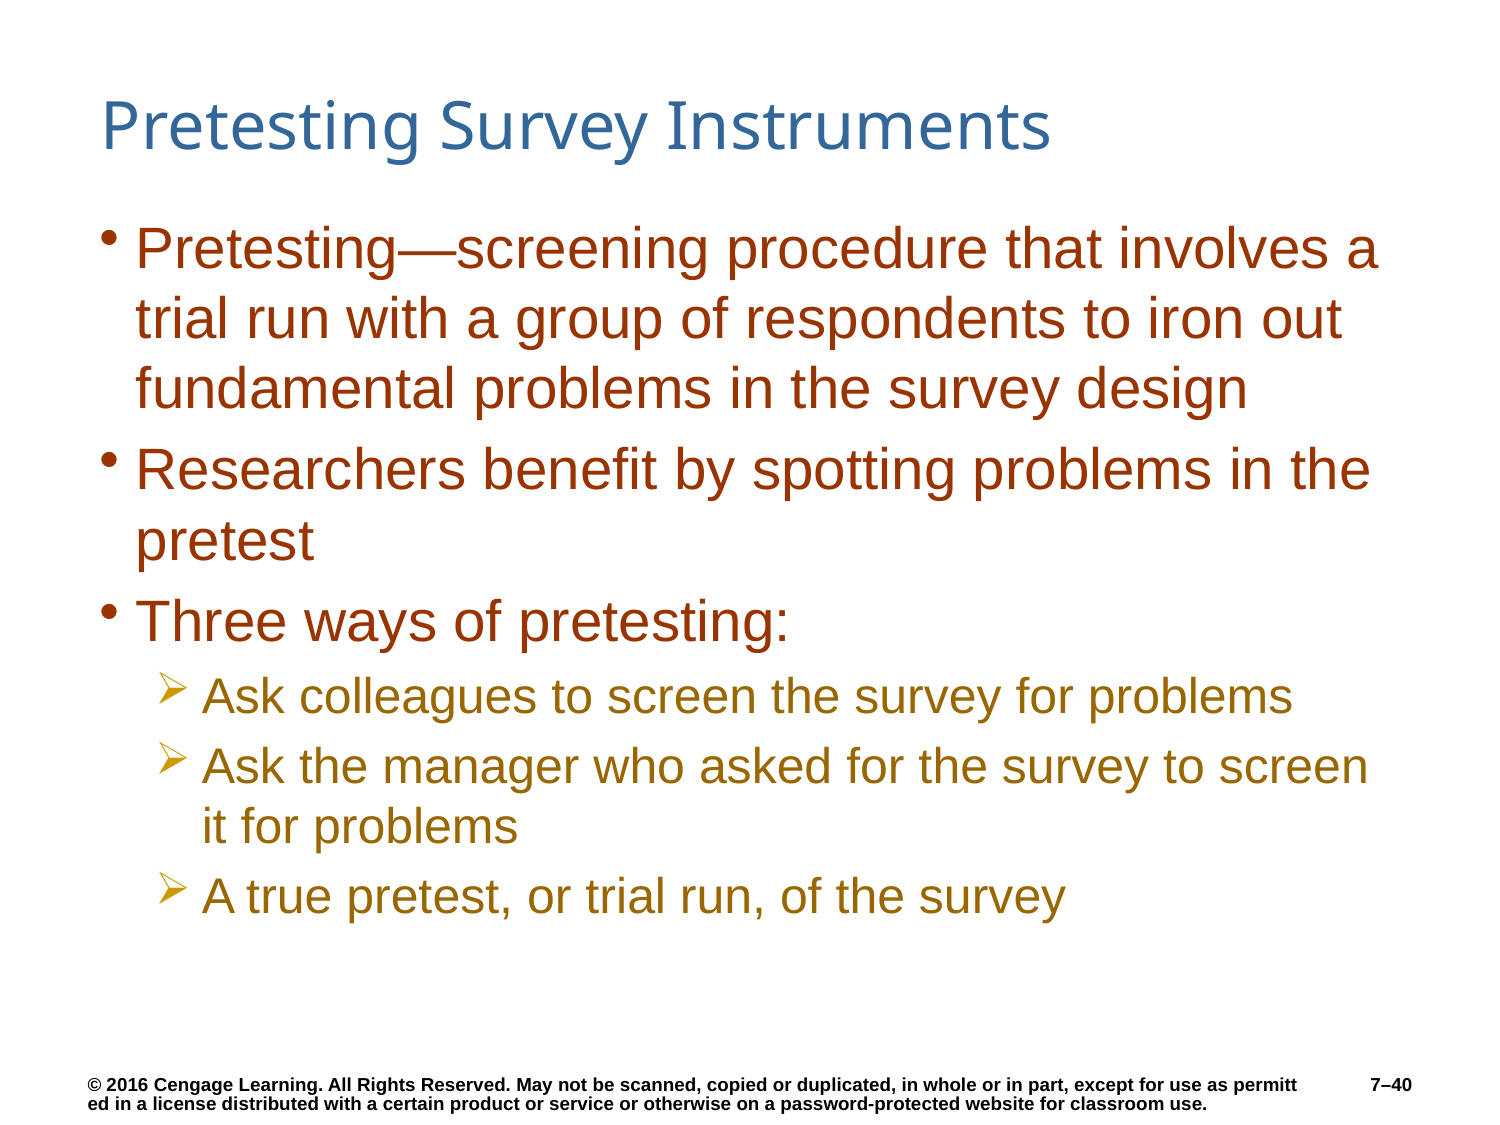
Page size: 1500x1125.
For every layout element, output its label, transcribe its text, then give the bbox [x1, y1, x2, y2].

slide_number 7–40 [1050, 1042, 1413, 1103]
footer © 2016 Cengage Learning. All Rights Reserved. May not be scanned, copied or duplicated, in whole or in part, except for use as permitted in a license distributed with a certain product or service or otherwise on a password-protected website for classroom use. [87, 1057, 1050, 1103]
list Pretesting—screening procedure that involves a trial run with a group of respondents to iron out fundamental problems in the survey design Researchers benefit by spotting problems in the pretest Three ways of pretesting: Ask colleagues to screen the survey for problems Ask the manager who asked for the survey to screen it for problems A true pretest, or trial run, of the survey [84, 202, 1414, 1013]
title Pretesting Survey Instruments [85, 75, 1411, 171]
